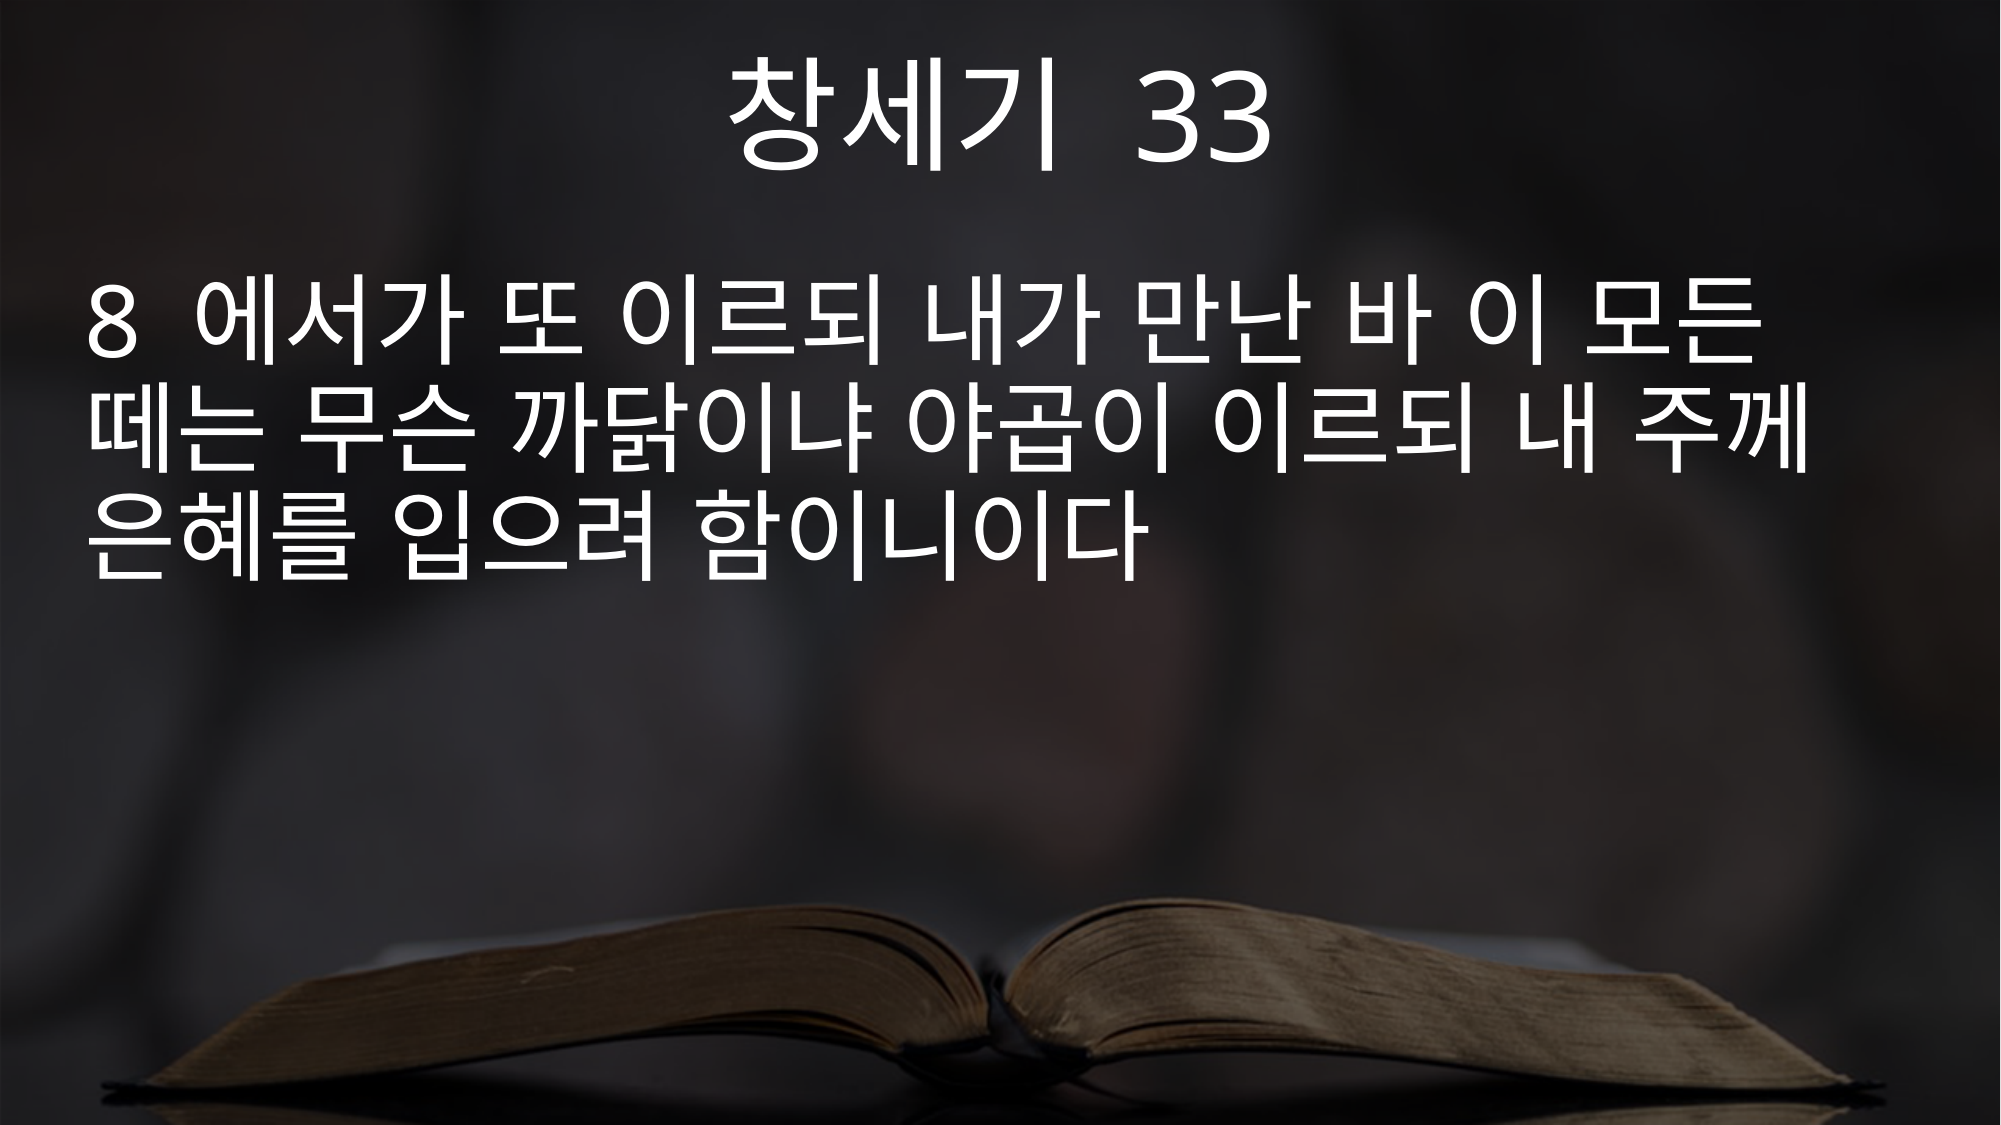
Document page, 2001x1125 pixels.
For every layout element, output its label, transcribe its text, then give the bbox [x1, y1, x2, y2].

footer 창세기 33 [0, 32, 2000, 192]
picture [0, 0, 2001, 1125]
list 8 에서가 또 이르되 내가 만난 바 이 모든 떼는 무슨 까닭이냐 야곱이 이르되 내 주께 은혜를 입으려 함이니이다 [69, 263, 1953, 423]
